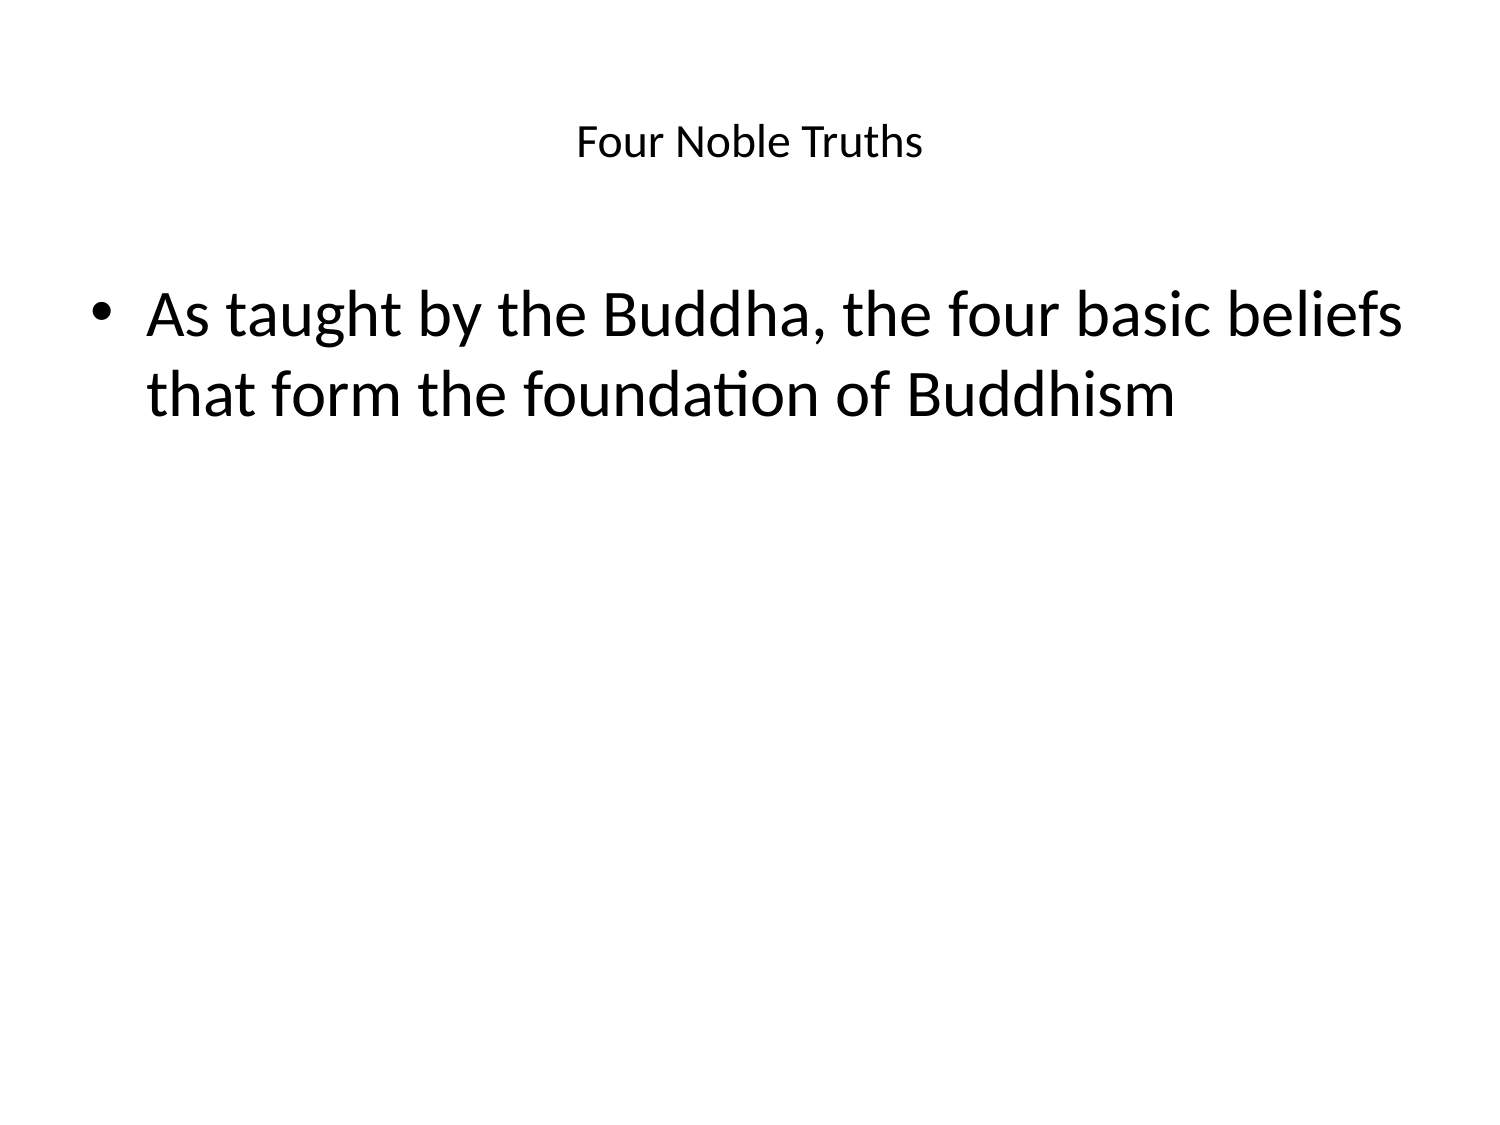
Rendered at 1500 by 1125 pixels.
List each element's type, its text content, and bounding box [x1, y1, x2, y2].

list As taught by the Buddha, the four basic beliefs that form the foundation of Buddhism [75, 262, 1425, 1005]
title Four Noble Truths [75, 45, 1425, 233]
